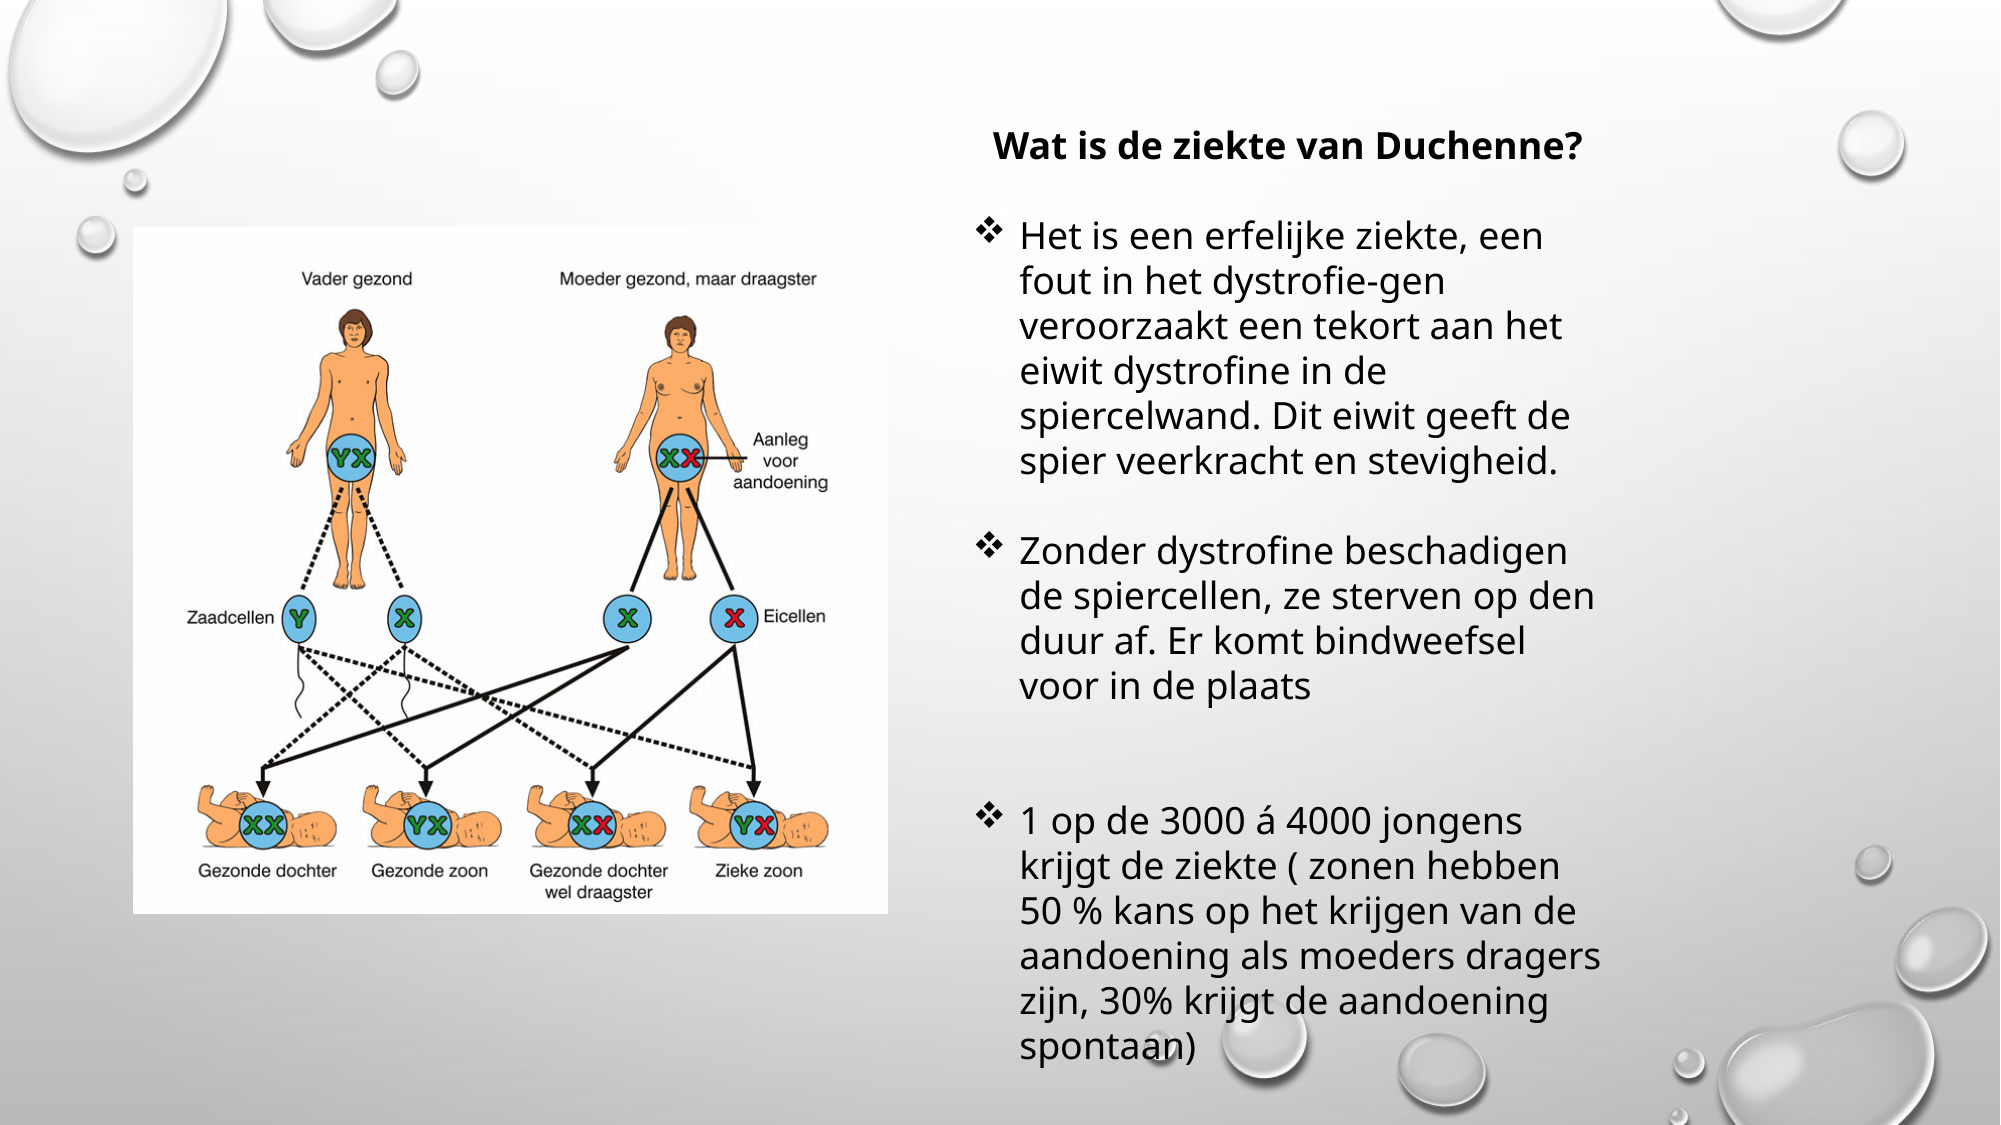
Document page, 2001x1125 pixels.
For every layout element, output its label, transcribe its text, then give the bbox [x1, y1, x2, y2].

text_box Wat is de ziekte van Duchenne? Het is een erfelijke ziekte, een fout in het dystrofie-gen veroorzaakt een tekort aan het eiwit dystrofine in de spiercelwand. Dit eiwit geeft de spier veerkracht en stevigheid. Zonder dystrofine beschadigen de spiercellen, ze sterven op den duur af. Er komt bindweefsel voor in de plaats 1 op de 3000 á 4000 jongens krijgt de ziekte ( zonen hebben 50 % kans op het krijgen van de aandoening als moeders dragers zijn, 30% krijgt de aandoening spontaan) [957, 114, 1619, 1125]
picture [0, 0, 2000, 1125]
